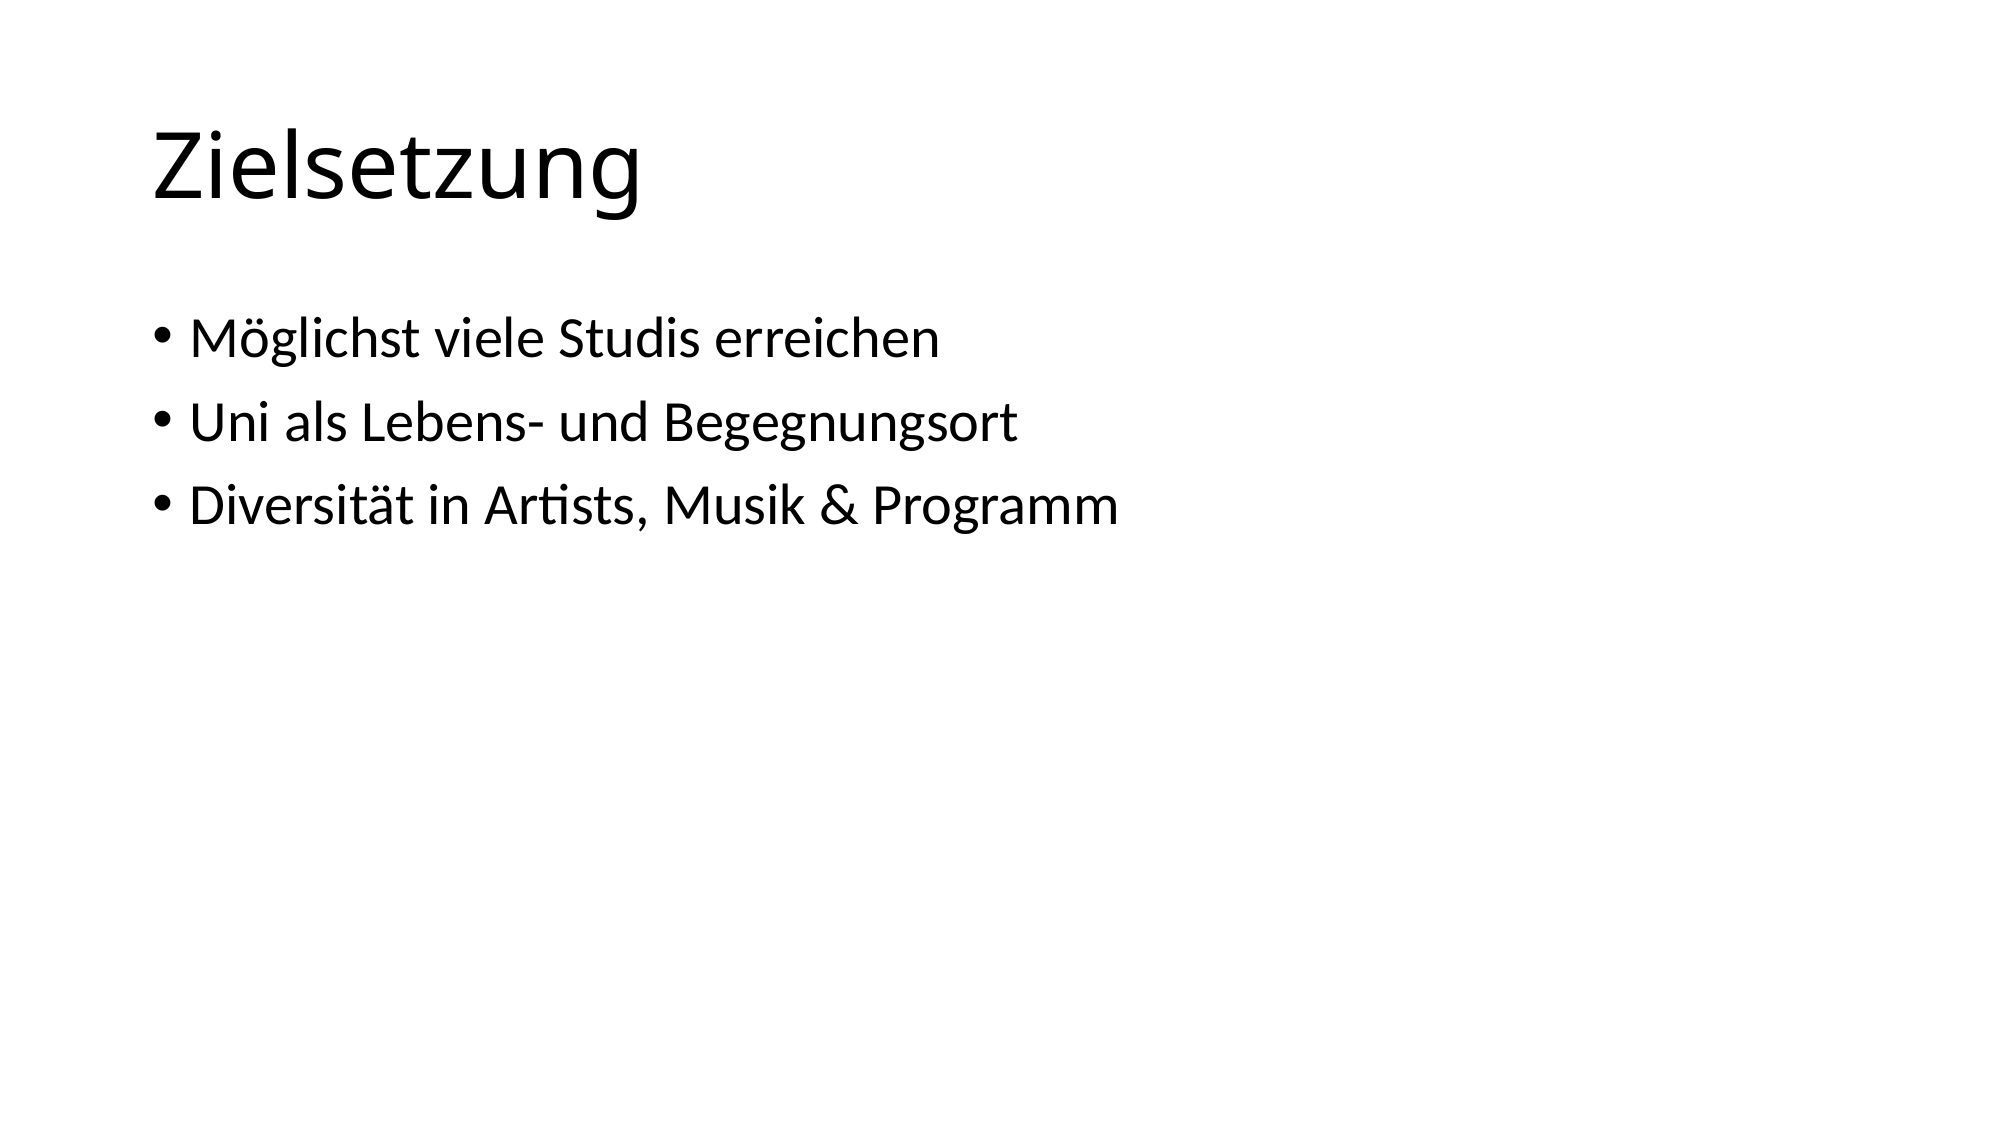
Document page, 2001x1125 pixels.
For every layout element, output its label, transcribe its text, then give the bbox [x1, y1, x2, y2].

list Möglichst viele Studis erreichen Uni als Lebens- und Begegnungsort Diversität in Artists, Musik & Programm [137, 299, 1863, 1014]
title Zielsetzung [137, 59, 1863, 278]
